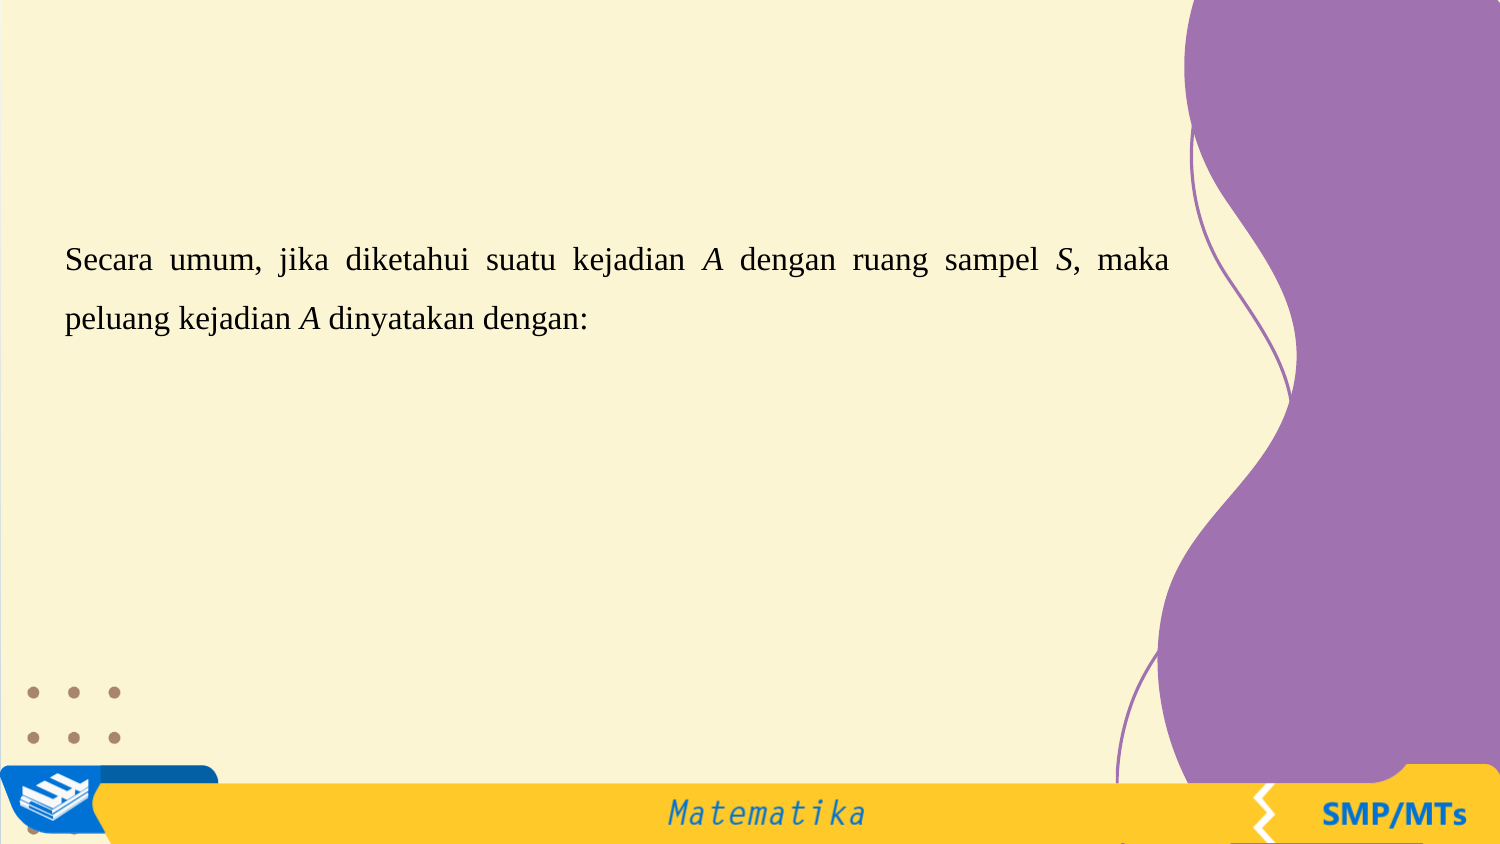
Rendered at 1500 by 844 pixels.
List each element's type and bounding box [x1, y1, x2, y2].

text_box [0, 0, 1500, 844]
